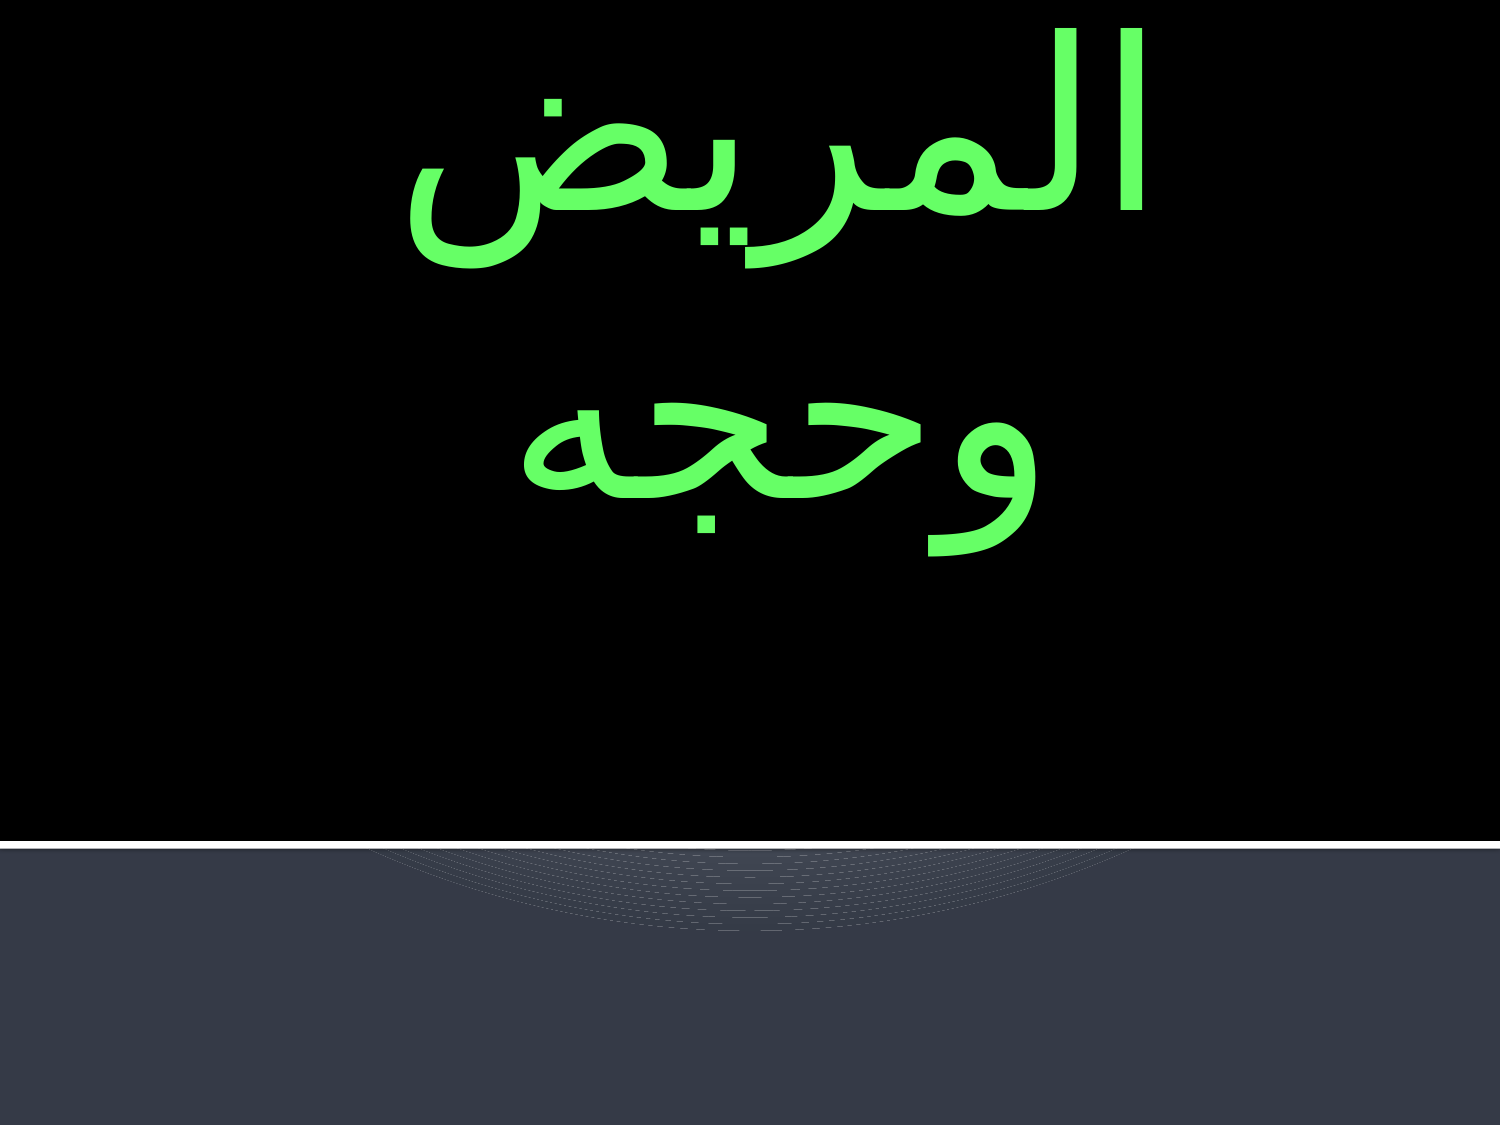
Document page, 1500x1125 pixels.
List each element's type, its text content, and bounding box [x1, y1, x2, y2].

subtitle صيام المريض وحجه [112, 299, 1438, 546]
